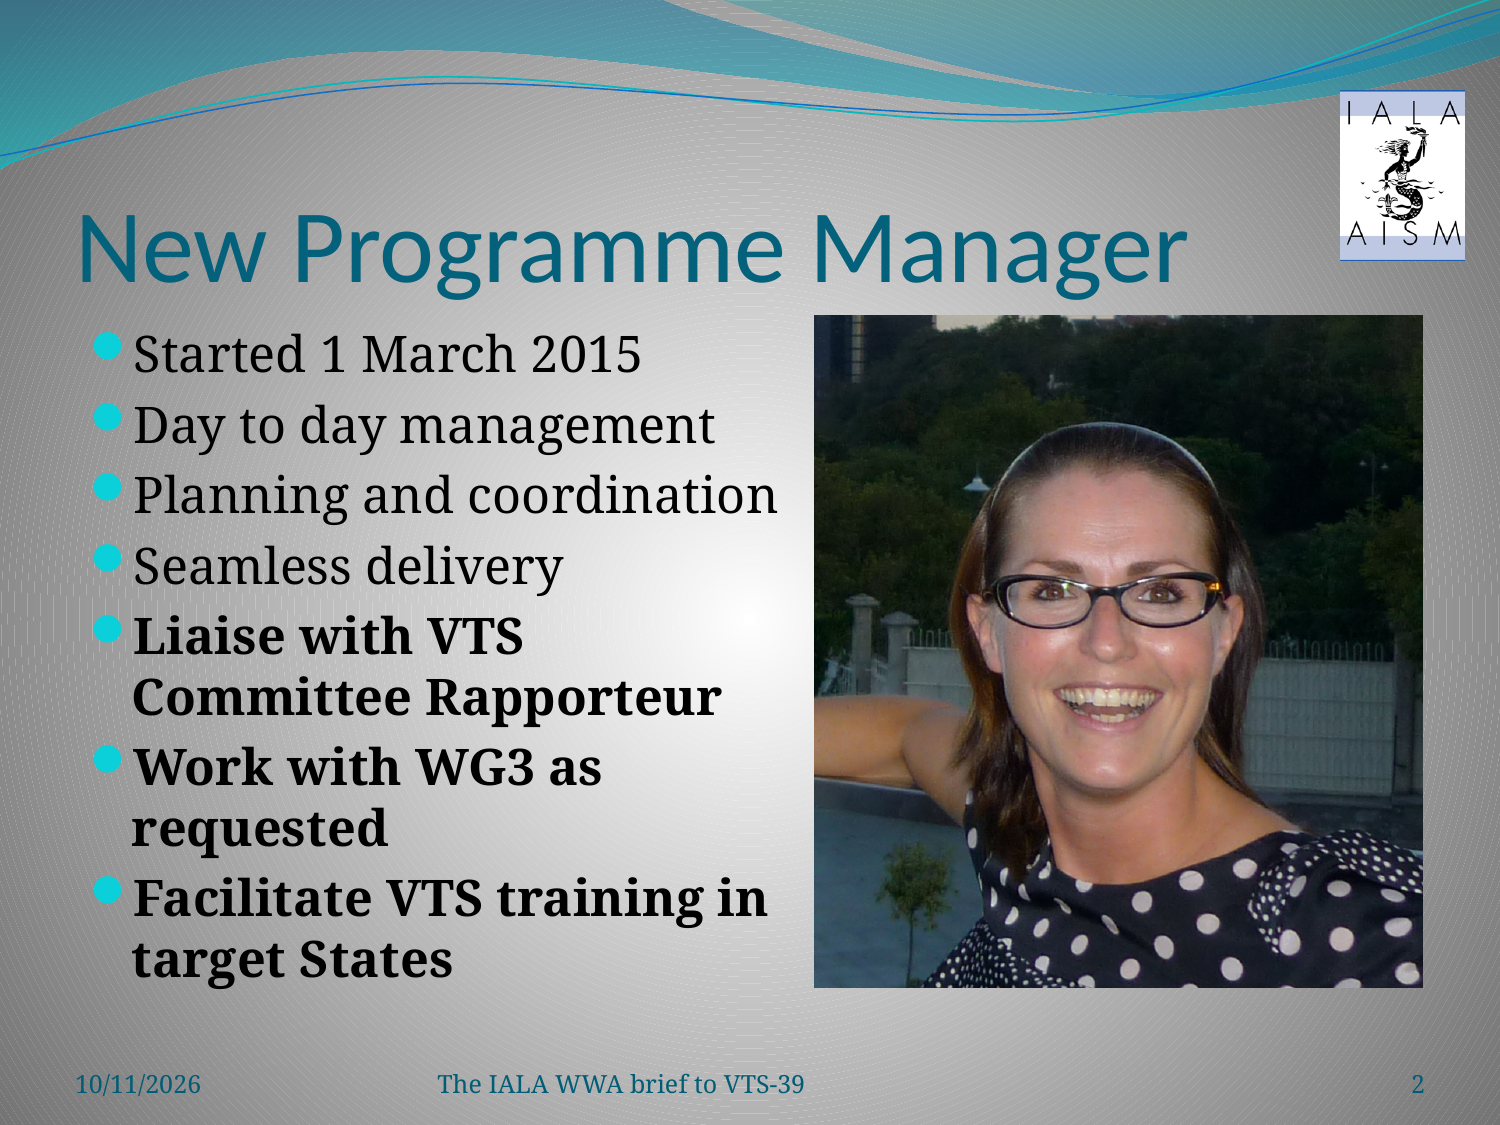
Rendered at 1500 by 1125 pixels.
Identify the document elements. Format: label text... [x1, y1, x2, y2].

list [813, 314, 1424, 988]
title New Programme Manager [75, 115, 1425, 303]
slide_number 2 [1299, 1042, 1425, 1103]
list Started 1 March 2015 Day to day management Planning and coordination Seamless delivery Liaise with VTS Committee Rapporteur Work with WG3 as requested Facilitate VTS training in target States [75, 314, 798, 1043]
footer The IALA WWA brief to VTS-39 [437, 1042, 988, 1103]
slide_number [75, 1042, 425, 1103]
picture [1340, 90, 1465, 261]
